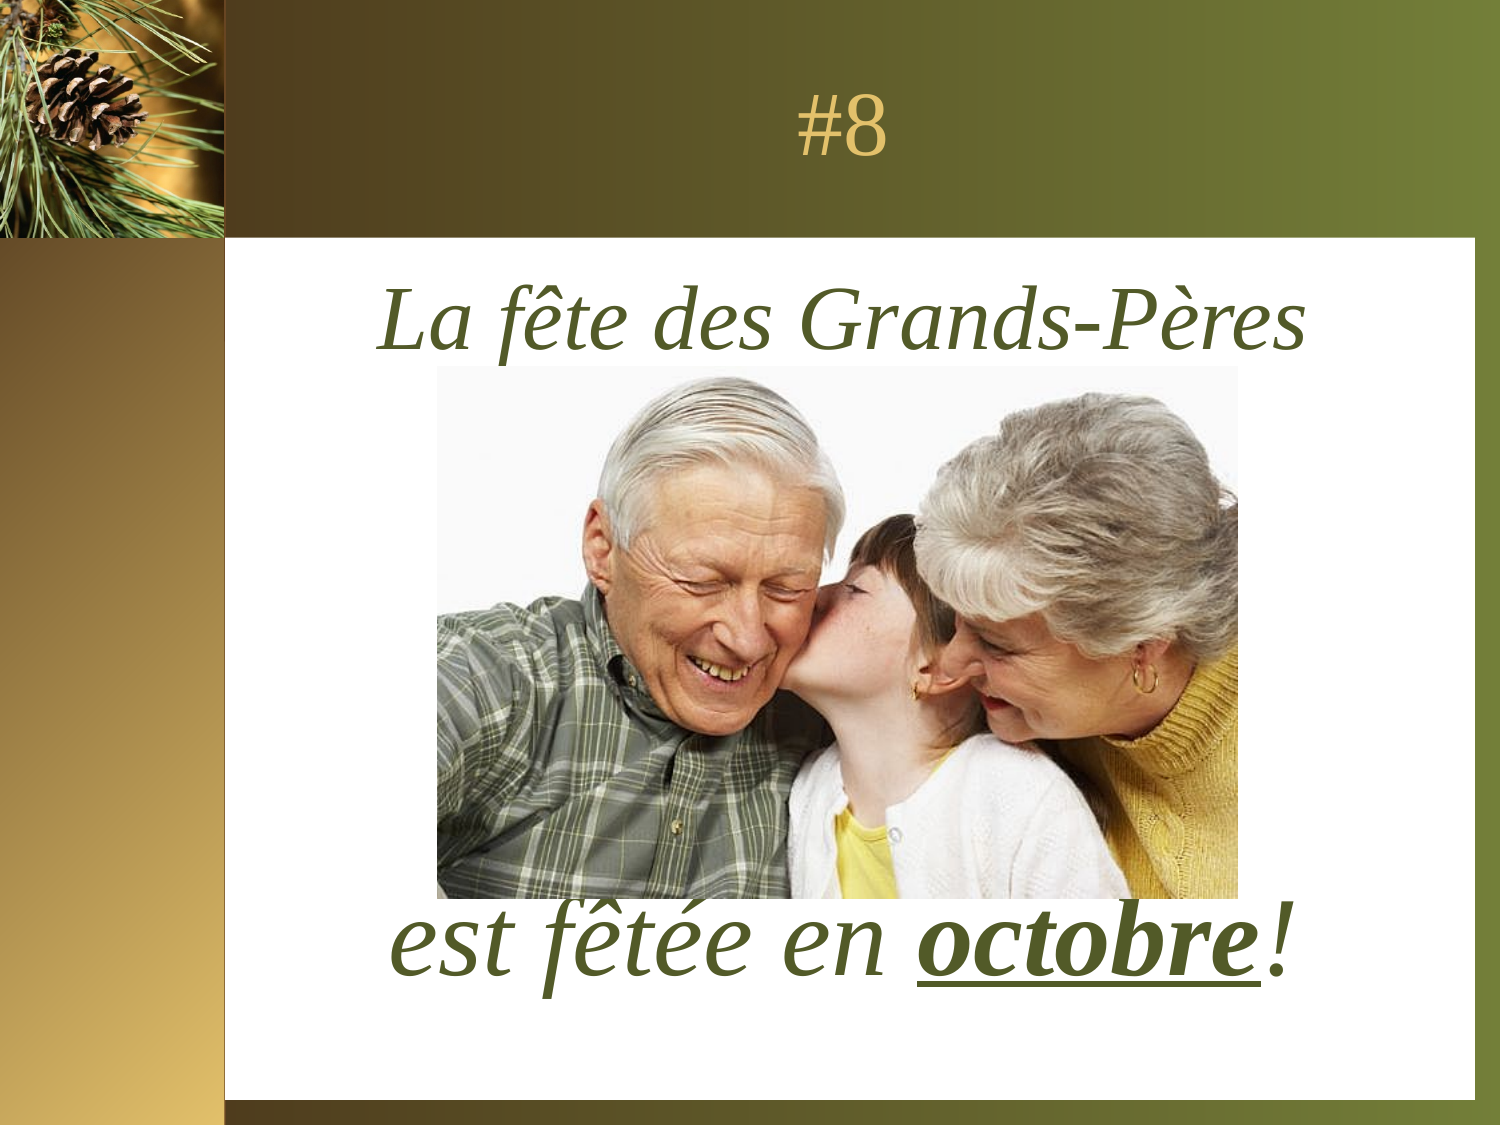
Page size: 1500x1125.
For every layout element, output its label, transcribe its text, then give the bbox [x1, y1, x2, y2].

title #8 [249, 24, 1438, 213]
picture [0, 0, 224, 238]
list La fête des Grands-Pères est fêtée en octobre! [249, 249, 1438, 1088]
picture [437, 366, 1238, 899]
